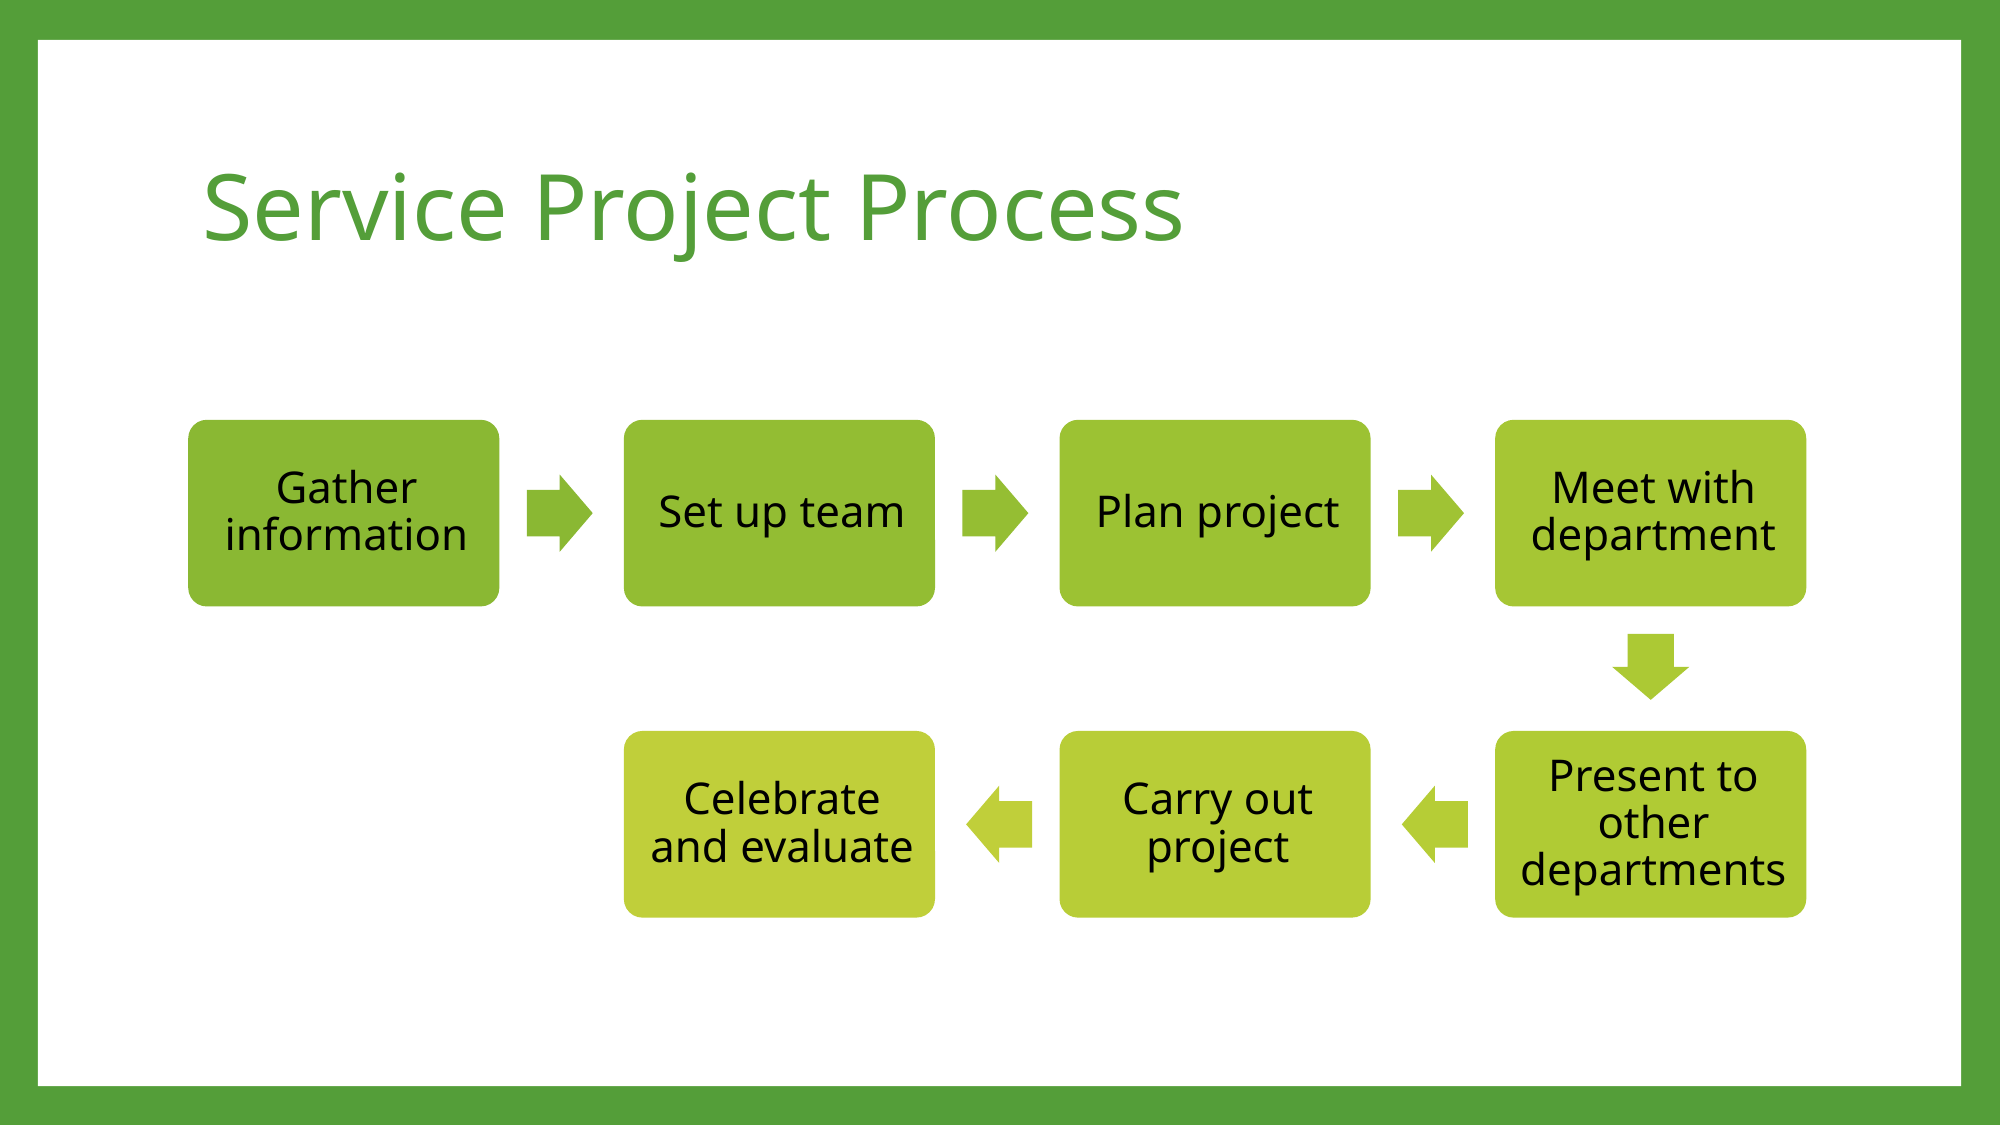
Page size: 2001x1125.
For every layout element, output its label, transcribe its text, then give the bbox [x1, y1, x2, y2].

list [187, 337, 1808, 1001]
title Service Project Process [187, 99, 1808, 323]
